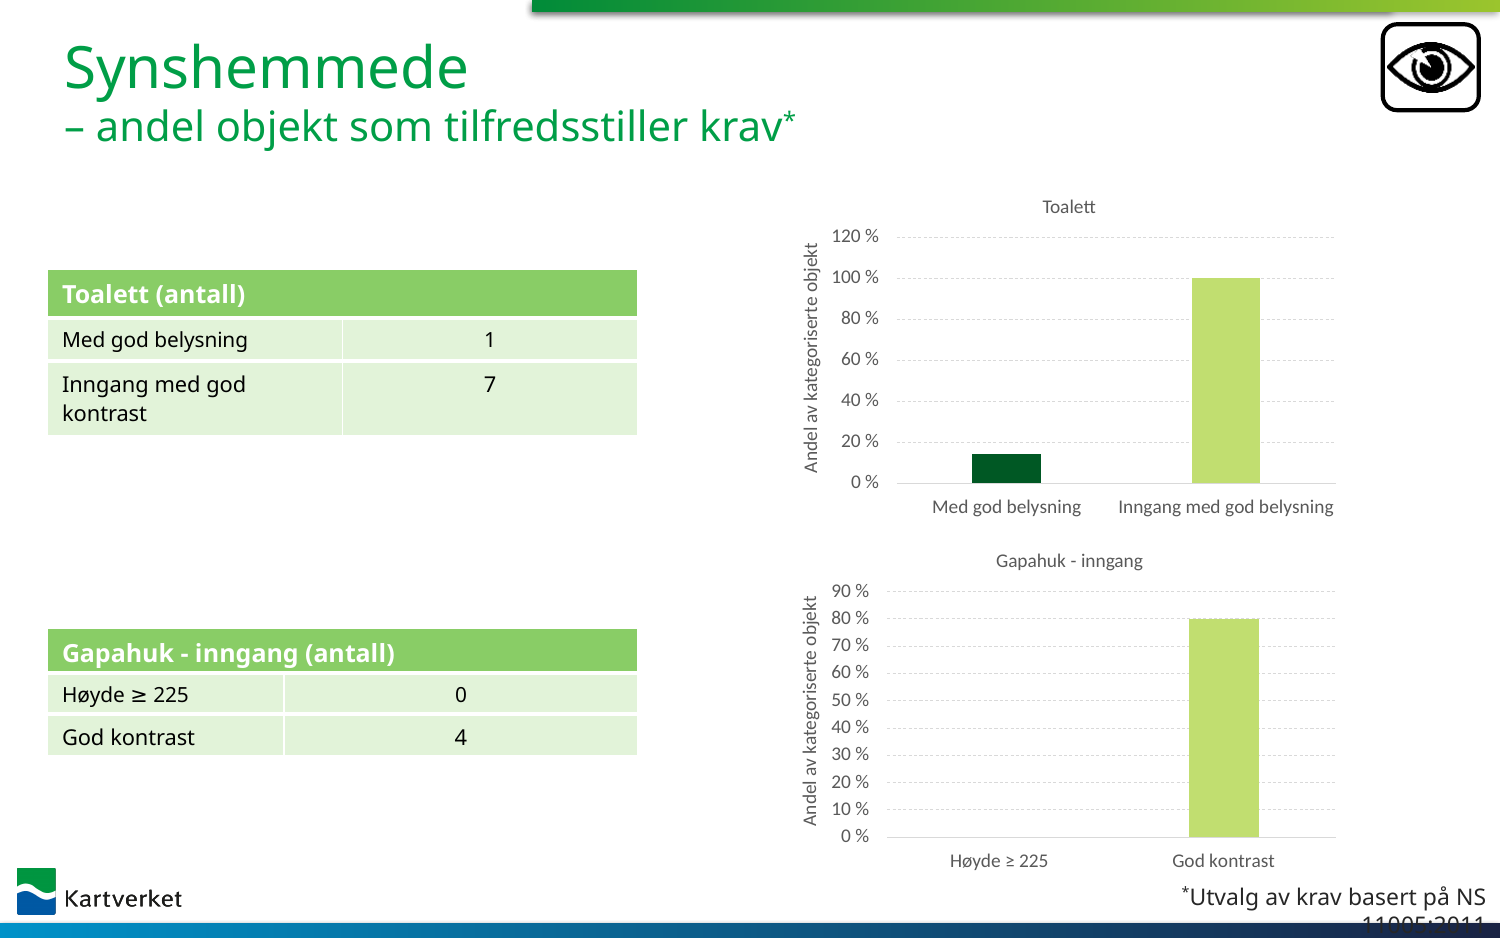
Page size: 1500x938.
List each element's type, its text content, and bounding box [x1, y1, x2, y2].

table_cell God kontrast [48, 716, 283, 755]
table_cell 1 [343, 320, 637, 359]
picture [791, 187, 1348, 526]
table_cell 0 [285, 675, 637, 712]
text_box Synshemmede – andel objekt som tilfredsstiller krav* [49, 24, 1431, 158]
text_box *Utvalg av krav basert på NS 11005:2011 [1068, 873, 1500, 938]
table_cell Inngang med god kontrast [48, 363, 342, 435]
table_cell Høyde ≥ 225 [48, 675, 283, 712]
table_header Gapahuk - inngang (antall) [48, 629, 637, 671]
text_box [1382, 24, 1480, 111]
table_cell Med god belysning [48, 320, 342, 359]
table_cell 4 [285, 716, 637, 755]
picture [791, 541, 1348, 880]
table_header Toalett (antall) [48, 270, 637, 316]
table_cell 7 [343, 363, 637, 435]
